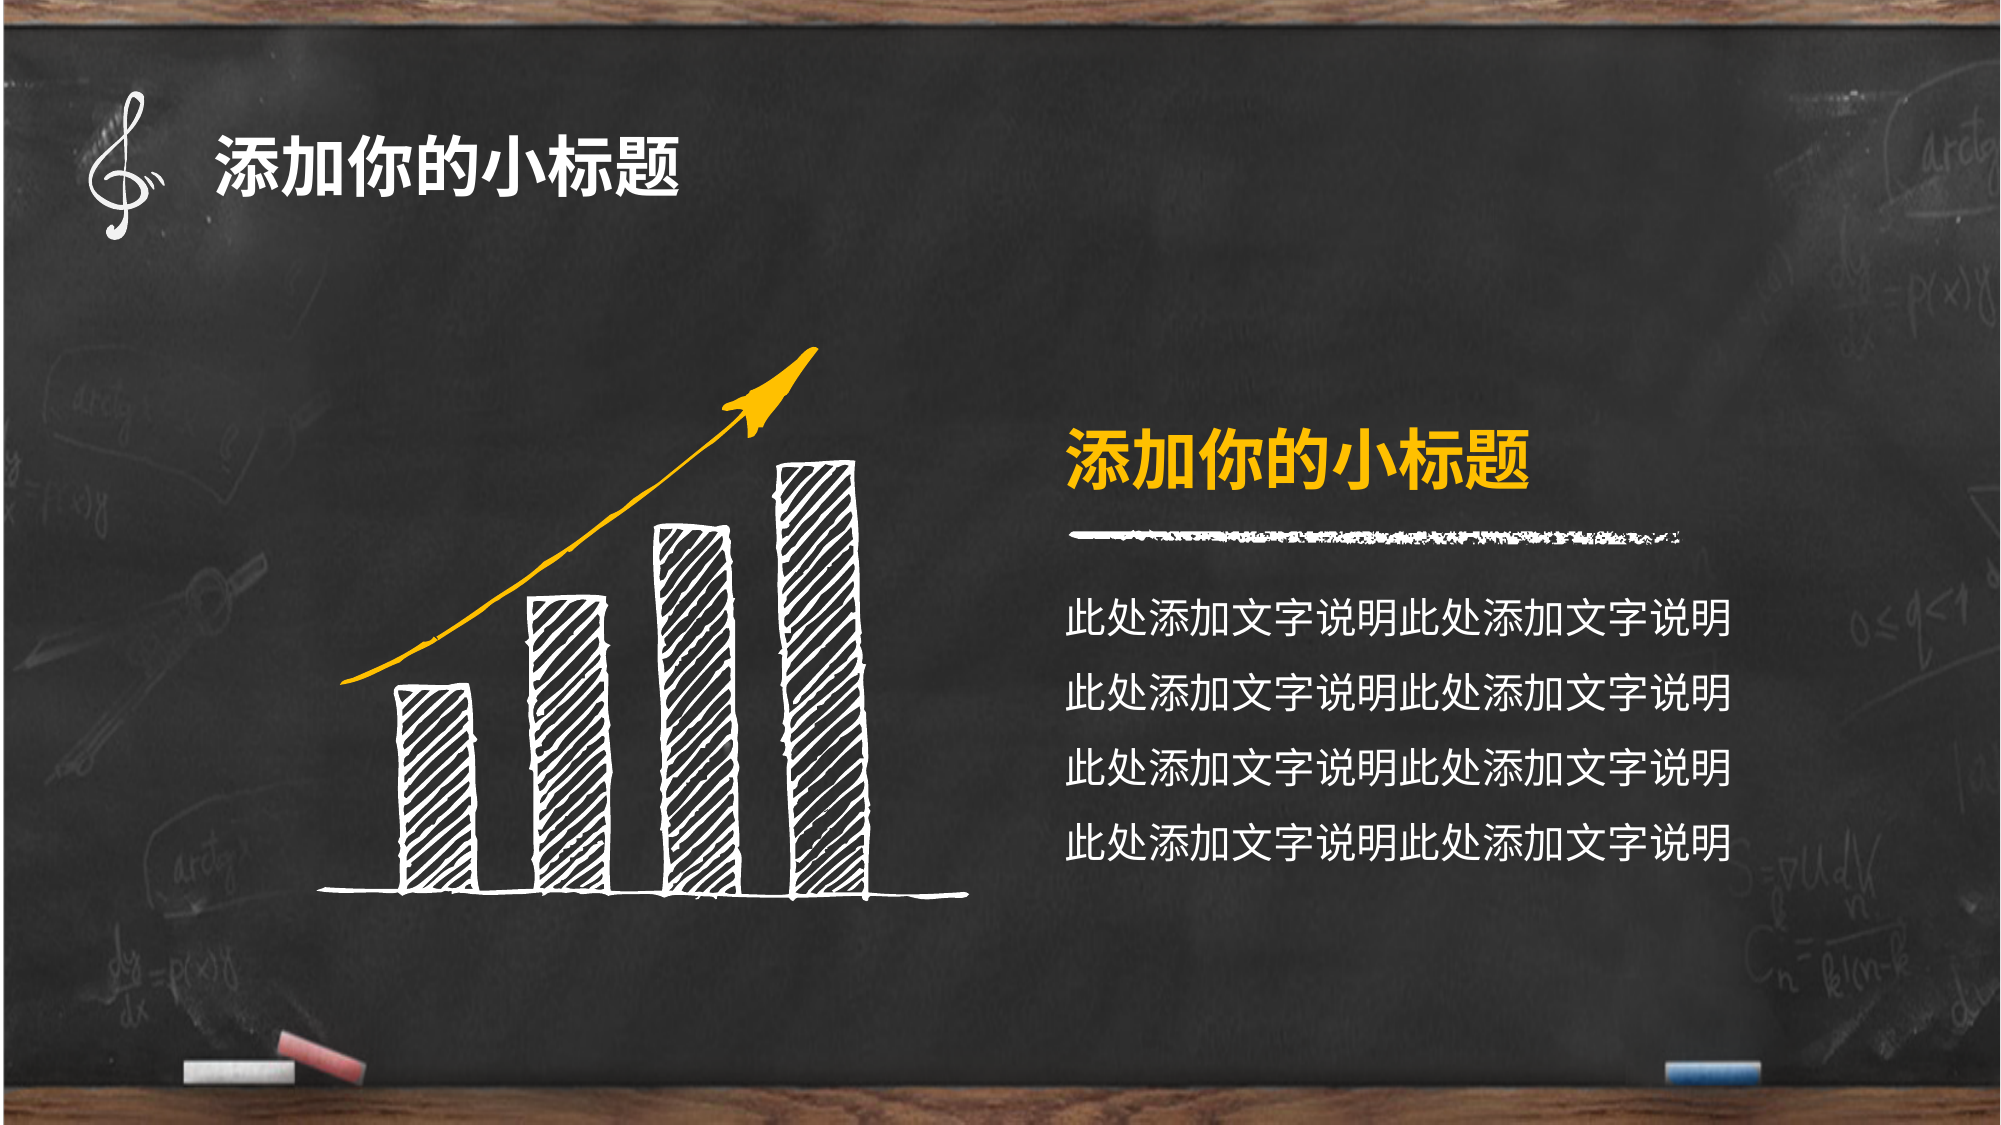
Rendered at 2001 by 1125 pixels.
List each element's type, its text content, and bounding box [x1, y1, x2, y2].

text_box 添加你的小标题 [214, 124, 682, 205]
picture [0, 0, 2001, 1125]
text_box 添加你的小标题 [1049, 410, 1628, 506]
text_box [316, 341, 970, 902]
text_box 此处添加文字说明此处添加文字说明此处添加文字说明此处添加文字说明此处添加文字说明此处添加文字说明此处添加文字说明此处添加文字说明 [1049, 559, 1788, 875]
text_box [85, 90, 169, 242]
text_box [1068, 529, 1683, 545]
